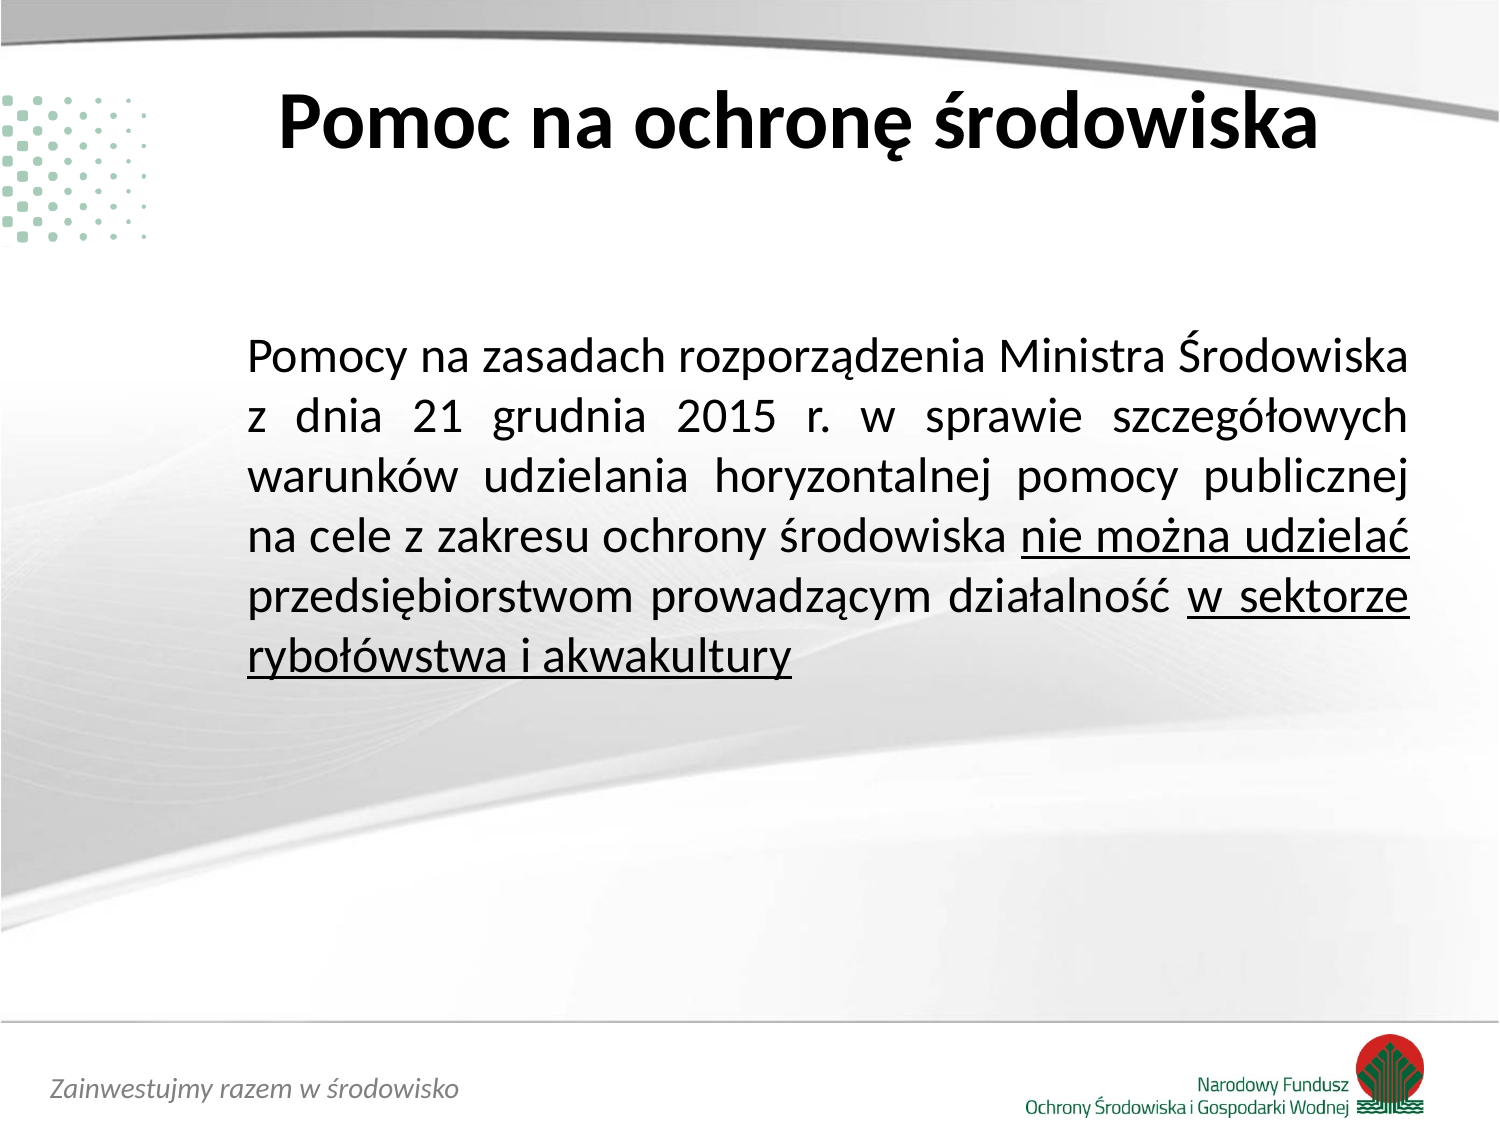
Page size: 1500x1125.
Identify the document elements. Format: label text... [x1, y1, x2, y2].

picture [1026, 1034, 1424, 1118]
picture [0, 0, 1499, 1023]
list Pomocy na zasadach rozporządzenia Ministra Środowiska z dnia 21 grudnia 2015 r. w sprawie szczegółowych warunków udzielania horyzontalnej pomocy publicznej na cele z zakresu ochrony środowiska nie można udzielać przedsiębiorstwom prowadzącym działalność w sektorze rybołówstwa i akwakultury [175, 196, 1425, 1005]
title Pomoc na ochronę środowiska [175, 58, 1425, 173]
